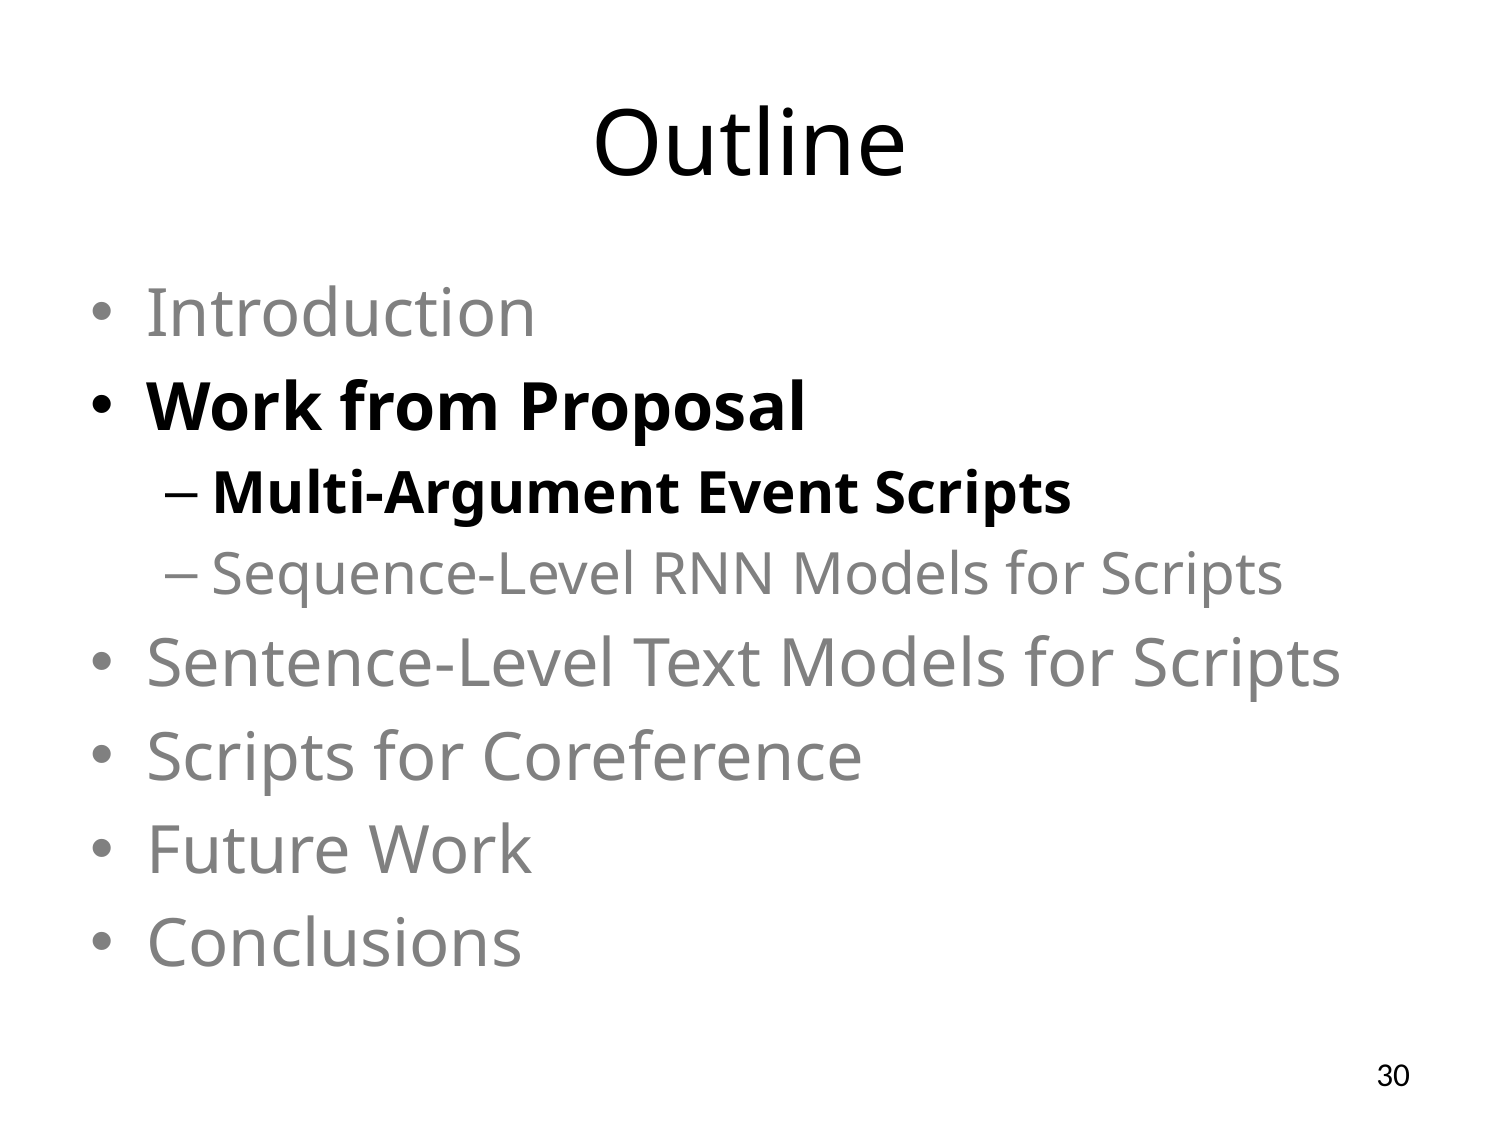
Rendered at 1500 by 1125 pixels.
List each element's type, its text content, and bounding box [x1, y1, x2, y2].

list Introduction Work from Proposal Multi-Argument Event Scripts Sequence-Level RNN Models for Scripts Sentence-Level Text Models for Scripts Scripts for Coreference Future Work Conclusions [75, 262, 1425, 1005]
slide_number 30 [1074, 1042, 1425, 1103]
title Outline [75, 45, 1425, 233]
